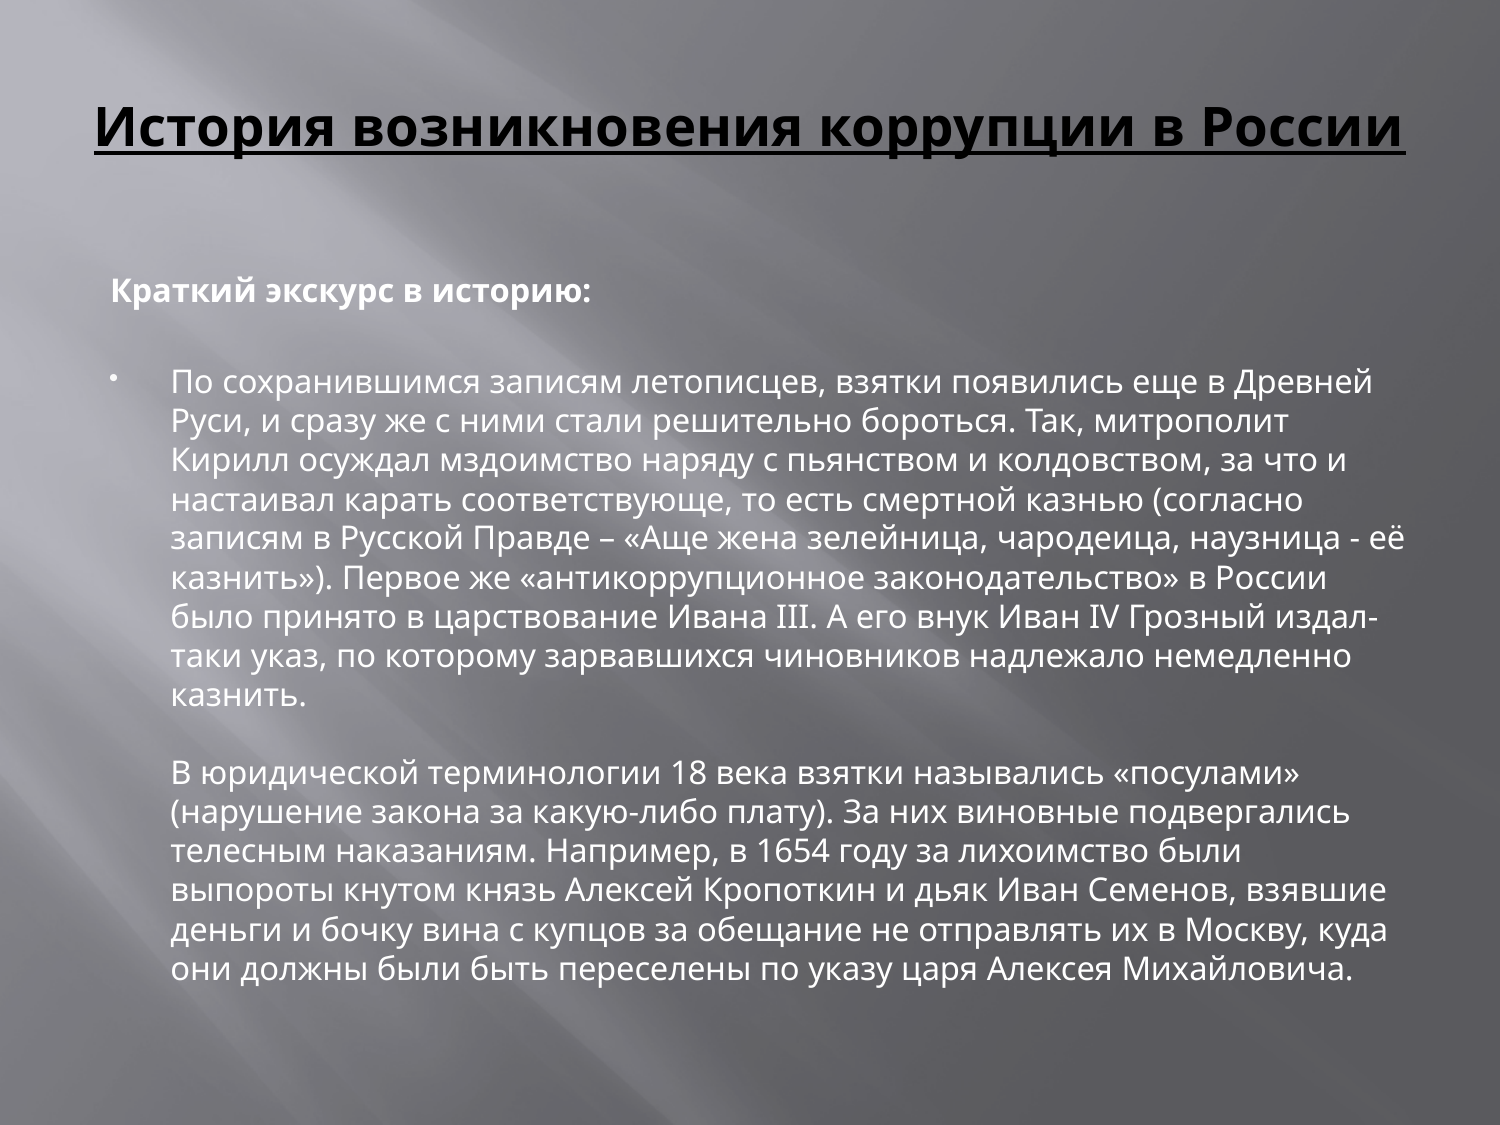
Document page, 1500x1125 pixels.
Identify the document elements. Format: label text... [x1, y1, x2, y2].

title История возникновения коррупции в России [75, 82, 1425, 233]
list Краткий экскурс в историю: По сохранившимся записям летописцев, взятки появились еще в Древней Руси, и сразу же с ними стали решительно бороться. Так, митрополит Кирилл осуждал мздоимство наряду с пьянством и колдовством, за что и настаивал карать соответствующе, то есть смертной казнью (согласно записям в Русской Правде – «Аще жена зелейница, чародеица, наузница - её казнить»). Первое же «антикоррупционное законодательство» в России было принято в царствование Ивана III. А его внук Иван IV Грозный издал-таки указ, по которому зарвавшихся чиновников надлежало немедленно казнить. В юридической терминологии 18 века взятки назывались «посулами» (нарушение закона за какую-либо плату). За них виновные подвергались телесным наказаниям. Например, в 1654 году за лихоимство были выпороты кнутом князь Алексей Кропоткин и дьяк Иван Семенов, взявшие деньги и бочку вина с купцов за обещание не отправлять их в Москву, куда они должны были быть переселены по указу царя Алексея Михайловича. [75, 262, 1425, 1035]
